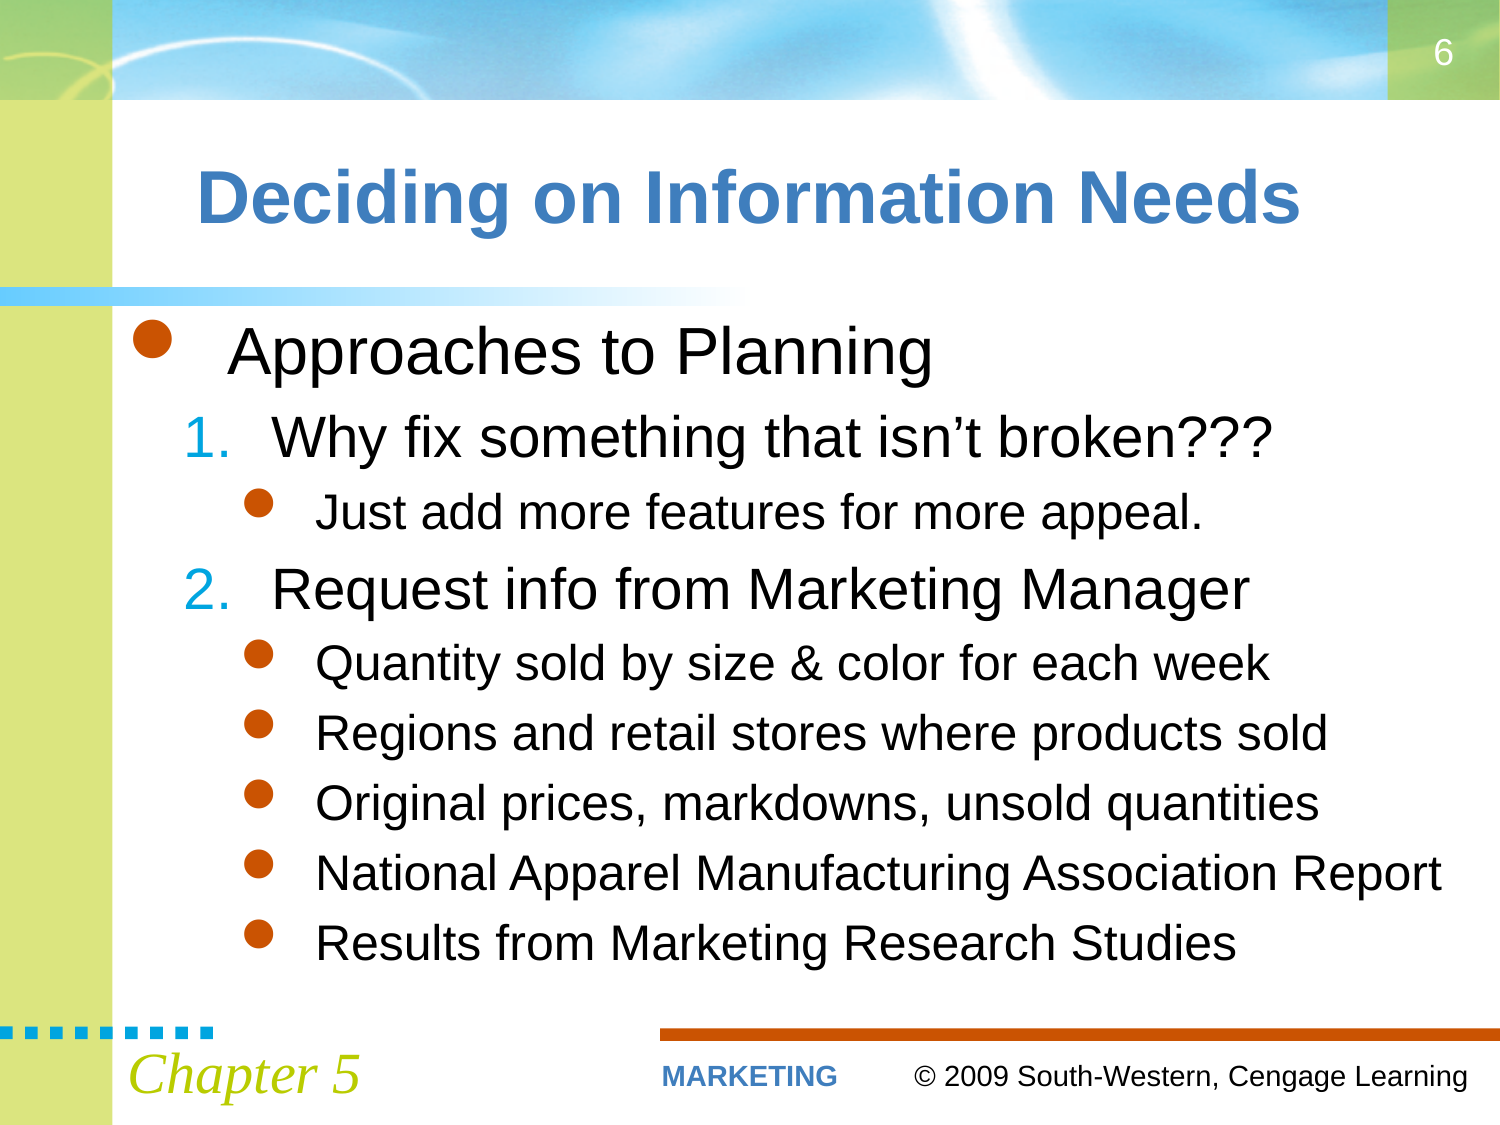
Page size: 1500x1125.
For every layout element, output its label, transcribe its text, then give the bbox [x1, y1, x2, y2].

list Approaches to Planning Why fix something that isn’t broken??? Just add more features for more appeal. Request info from Marketing Manager Quantity sold by size & color for each week Regions and retail stores where products sold Original prices, markdowns, unsold quantities National Apparel Manufacturing Association Report Results from Marketing Research Studies [112, 299, 1488, 1026]
footer Chapter 5 [112, 1026, 638, 1113]
slide_number 6 [1387, 0, 1500, 101]
title Deciding on Information Needs [112, 99, 1388, 288]
